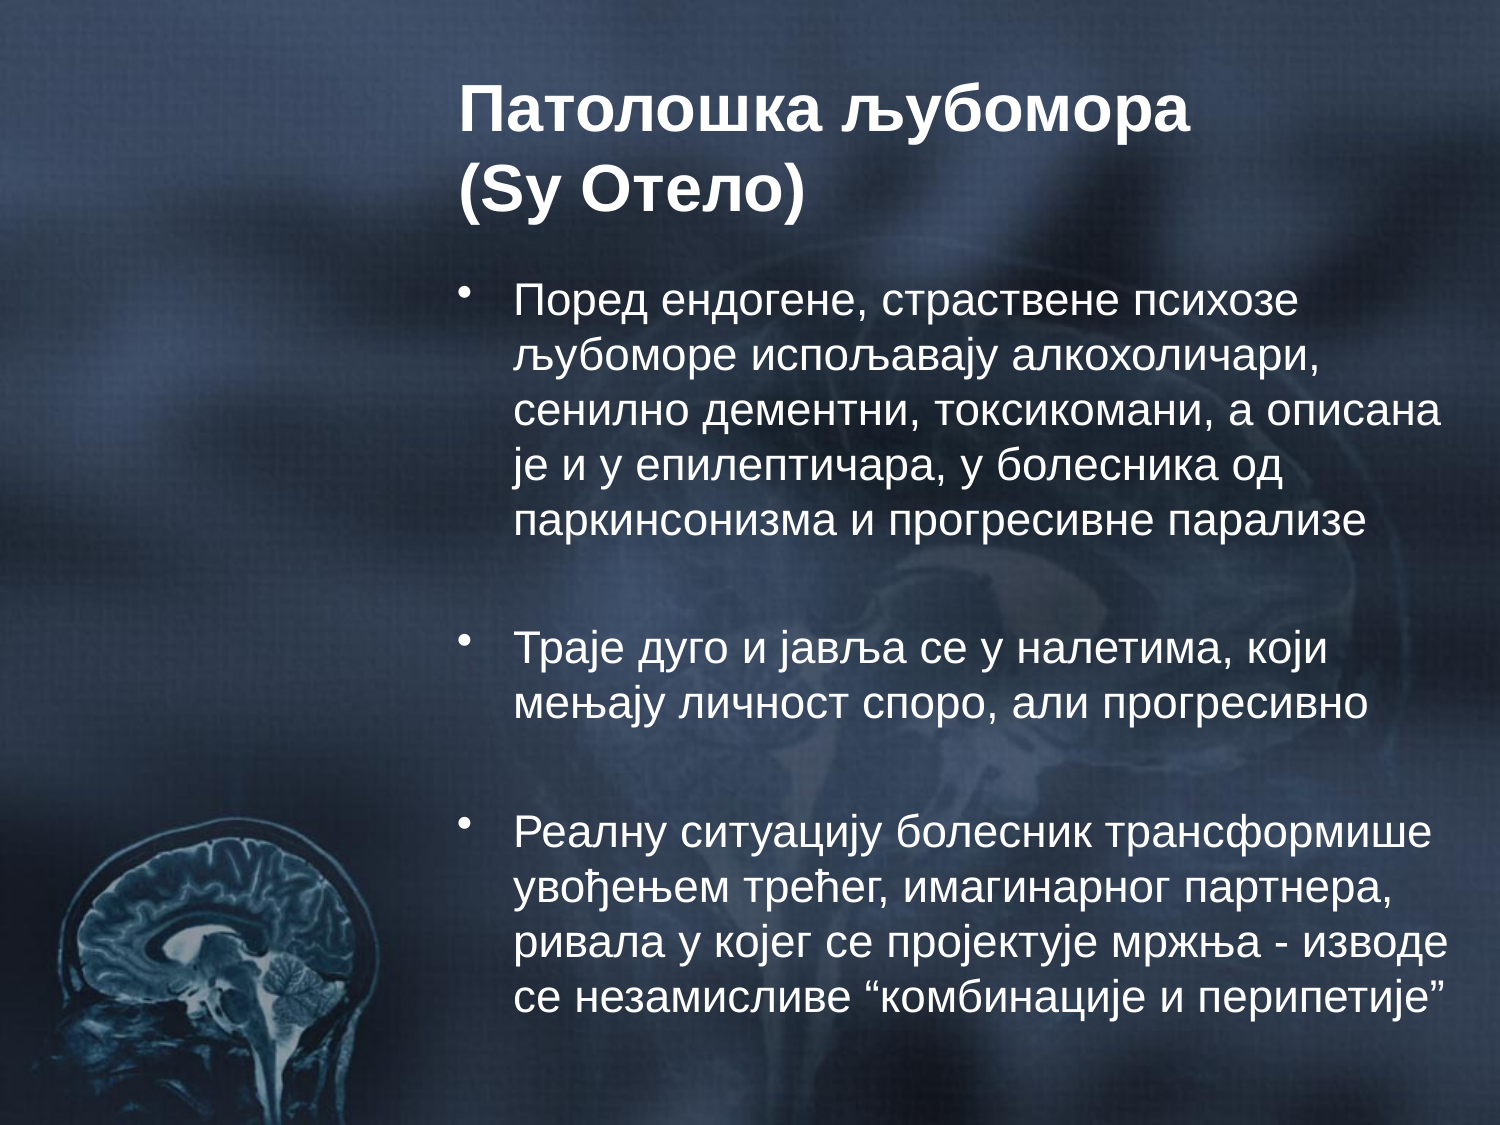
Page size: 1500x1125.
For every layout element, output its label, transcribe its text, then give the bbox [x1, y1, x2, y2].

title Патолошка љубомора (Sy Отело) [443, 44, 1480, 233]
list Поред ендогене, страствене психозе љубоморе испољавају алкохоличари, сенилно дементни, токсикомани, а описана је и у епилептичара, у болесника од паркинсонизма и прогресивне парализе Траје дуго и јавља се у налетима, који мењају личност споро, али прогресивно Реалну ситуацију болесник трансформише увођењем трећег, имагинарног партнера, ривала у којег се пројектује мржња - изводе се незамисливе “комбинације и перипетије” [441, 262, 1480, 1006]
picture [0, 0, 1500, 1125]
